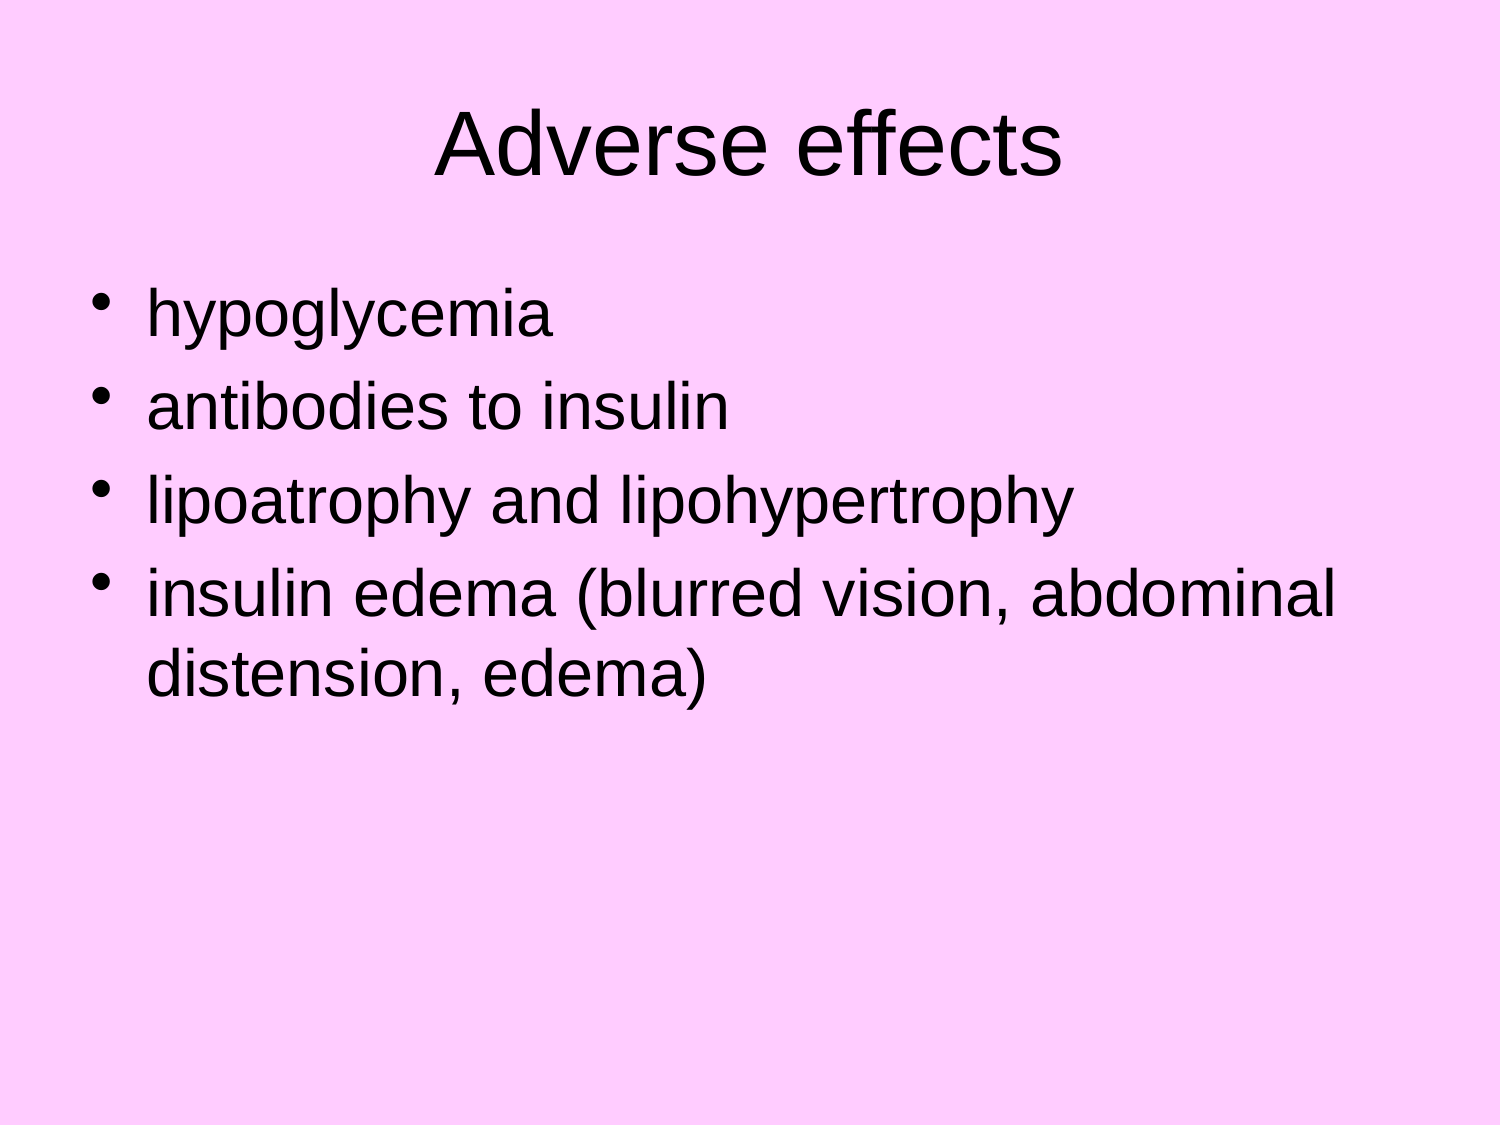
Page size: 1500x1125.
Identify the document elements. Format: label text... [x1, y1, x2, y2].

list hypoglycemia antibodies to insulin lipoatrophy and lipohypertrophy insulin edema (blurred vision, abdominal distension, edema) [75, 262, 1425, 1005]
title Adverse effects [75, 45, 1425, 233]
